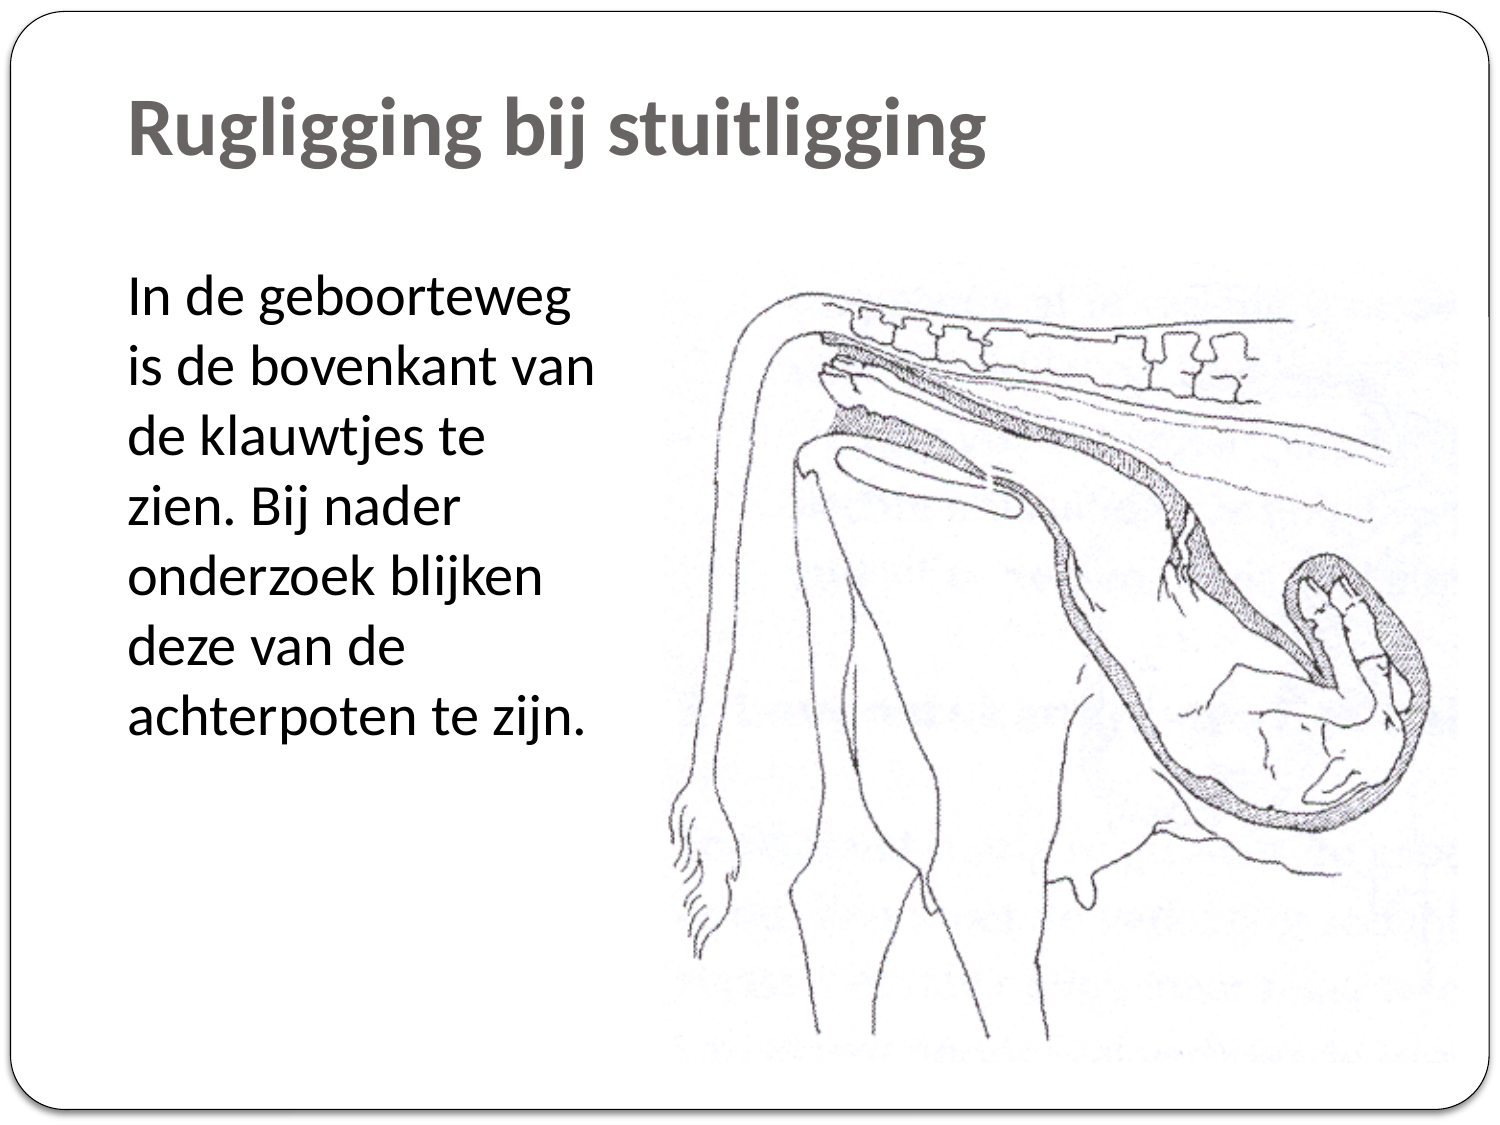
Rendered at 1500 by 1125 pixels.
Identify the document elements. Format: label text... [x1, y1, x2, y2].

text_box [662, 262, 1459, 1063]
list In de geboorteweg is de bovenkant van de klauwtjes te zien. Bij nader onderzoek blijken deze van de achterpoten te zijn. [112, 249, 625, 1000]
title Rugligging bij stuitligging [112, 62, 1388, 188]
